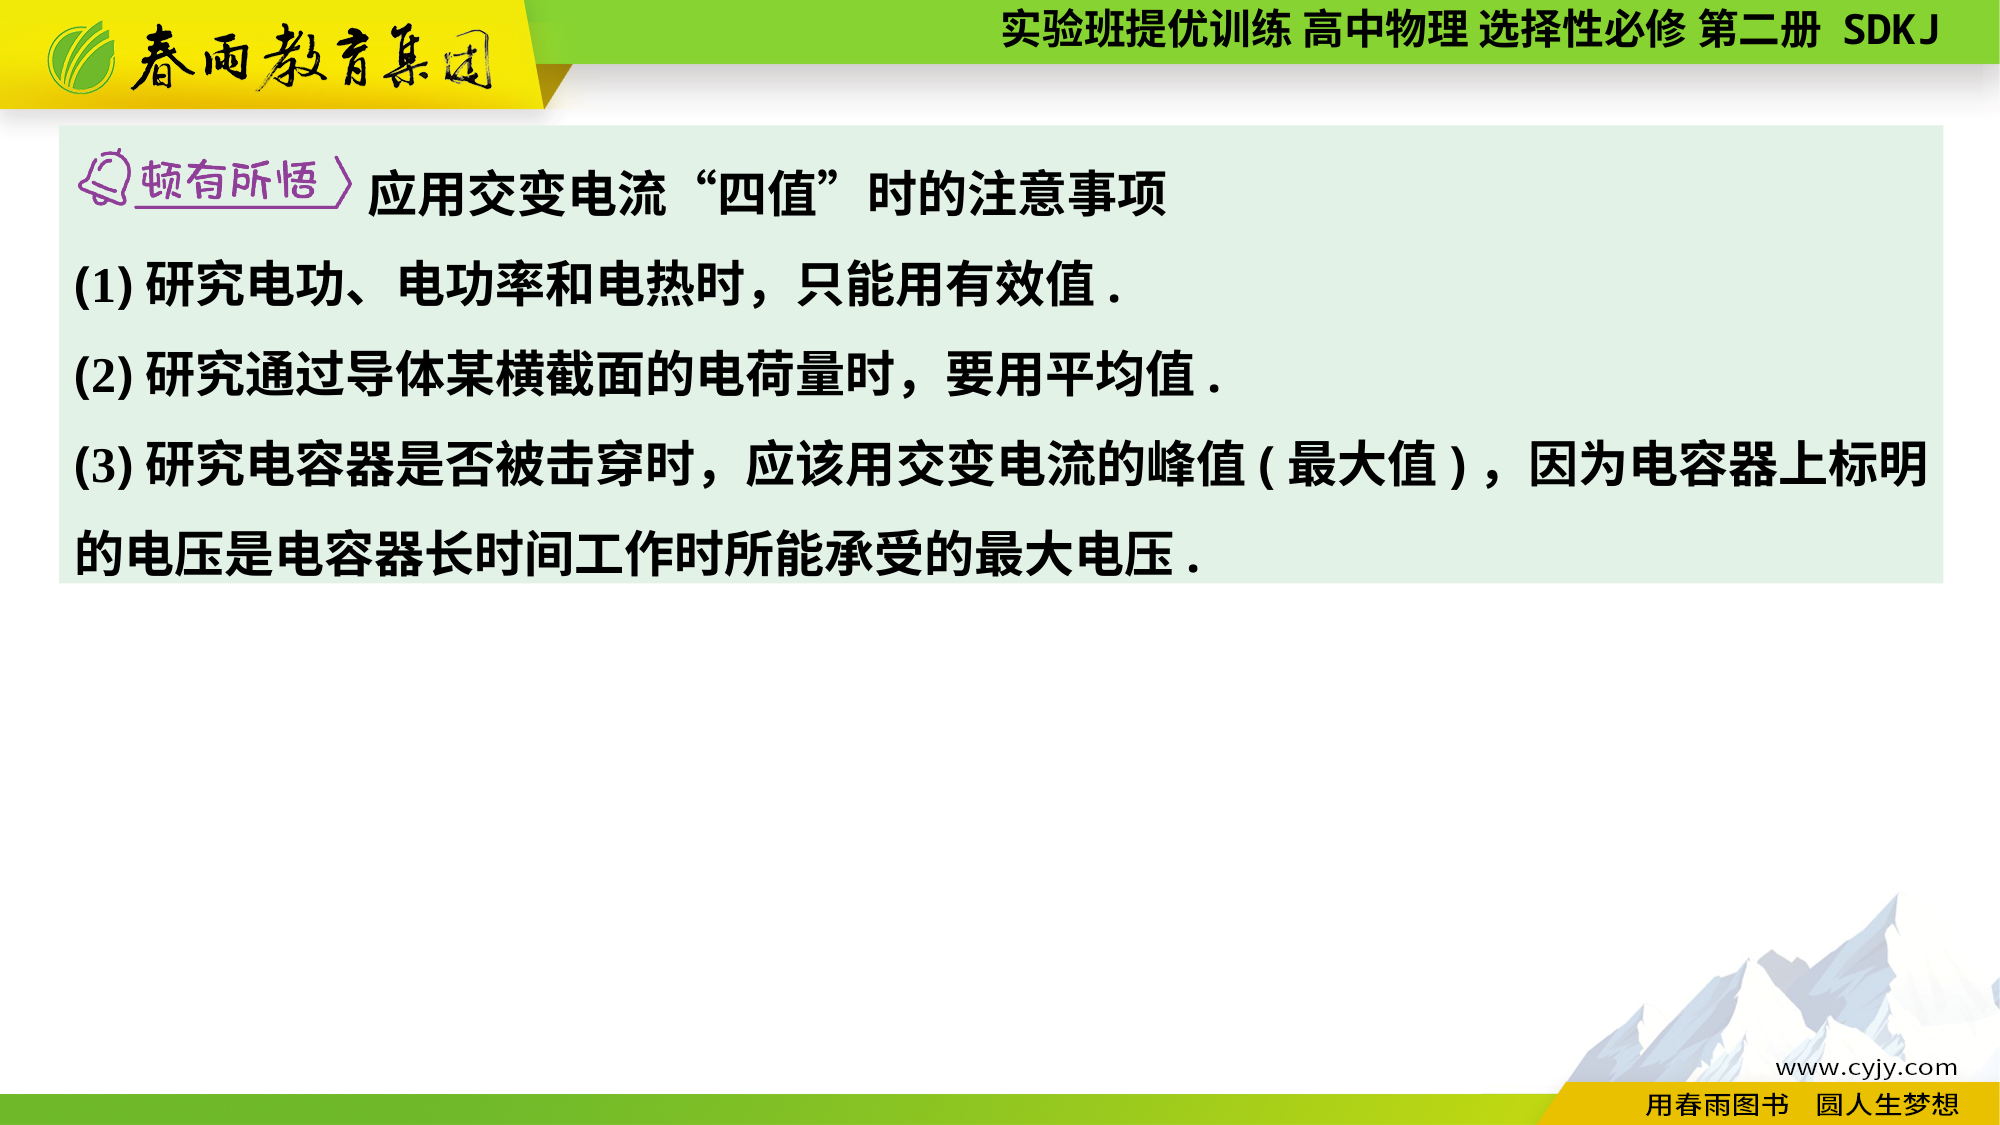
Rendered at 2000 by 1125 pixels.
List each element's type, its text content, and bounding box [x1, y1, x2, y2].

picture [0, 0, 2000, 1125]
list 应用交变电流“四值”时的注意事项 (1)研究电功、电功率和电热时，只能用有效值. (2)研究通过导体某横截面的电荷量时，要用平均值. (3)研究电容器是否被击穿时，应该用交变电流的峰值(最大值)，因为电容器上标明的电压是电容器长时间工作时所能承受的最大电压. [59, 125, 1944, 584]
